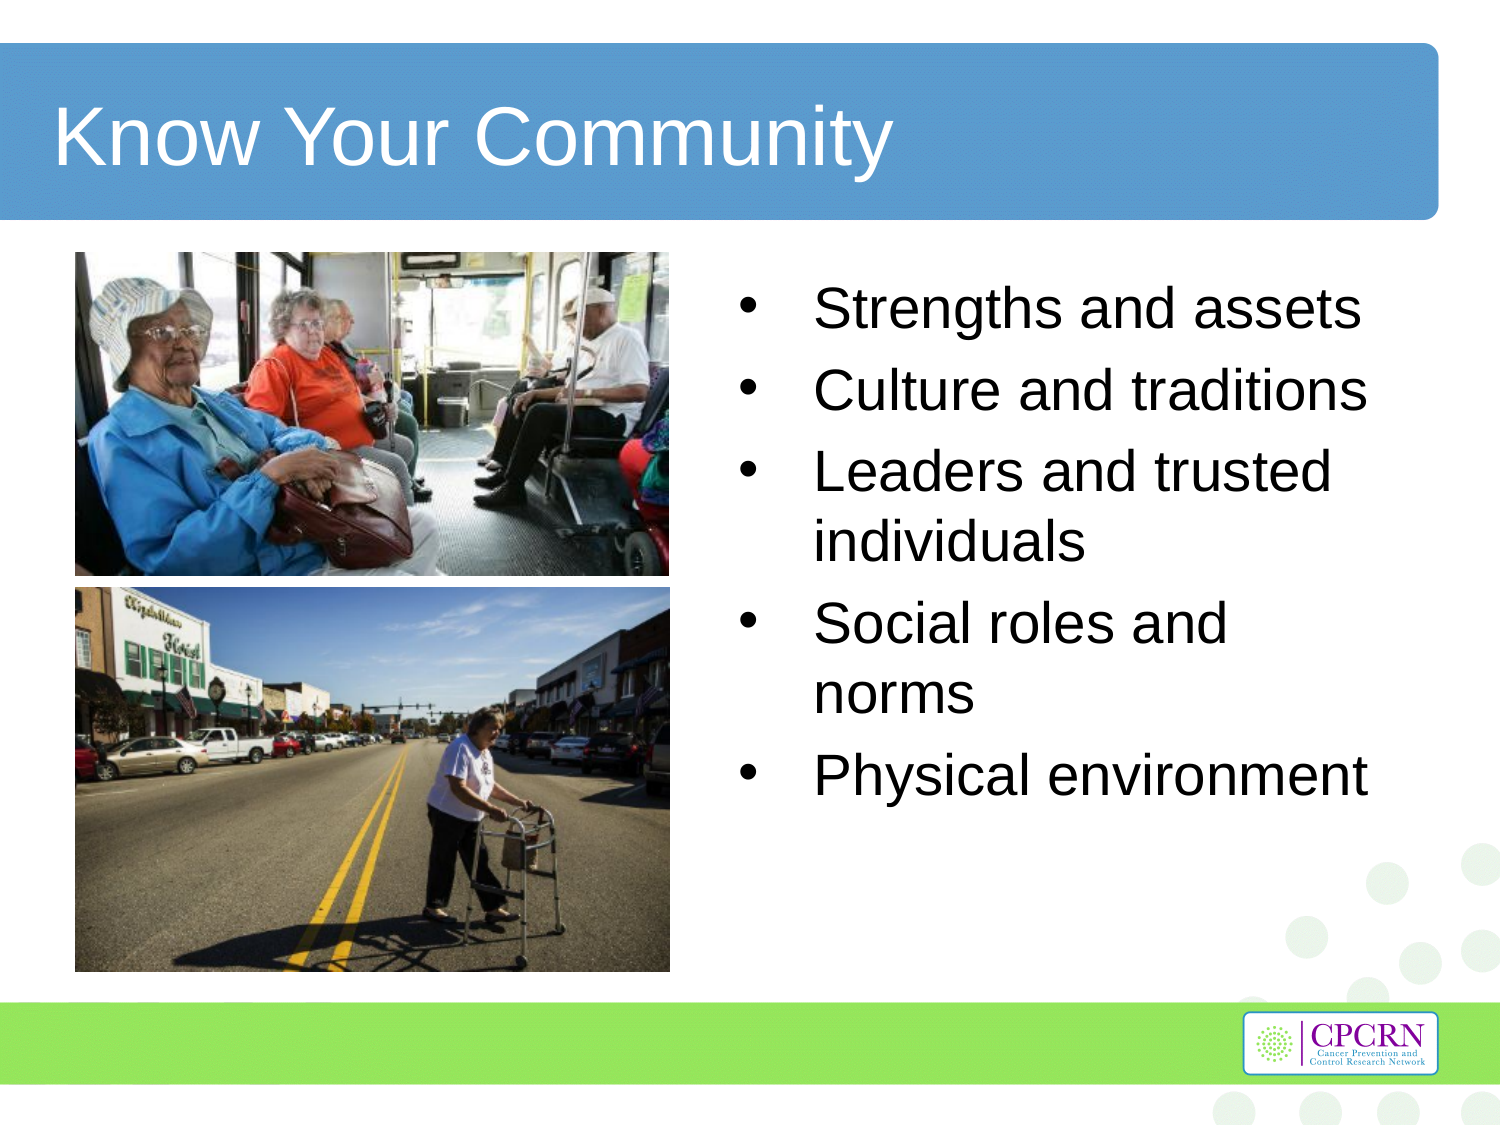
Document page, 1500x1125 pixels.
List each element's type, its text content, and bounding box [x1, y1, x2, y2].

text_box [25, 0, 1423, 364]
list Strengths and assets Culture and traditions Leaders and trusted individuals Social roles and norms Physical environment [723, 262, 1412, 1005]
title Know Your Community [1423, 38, 1475, 226]
picture [0, 0, 1500, 1125]
